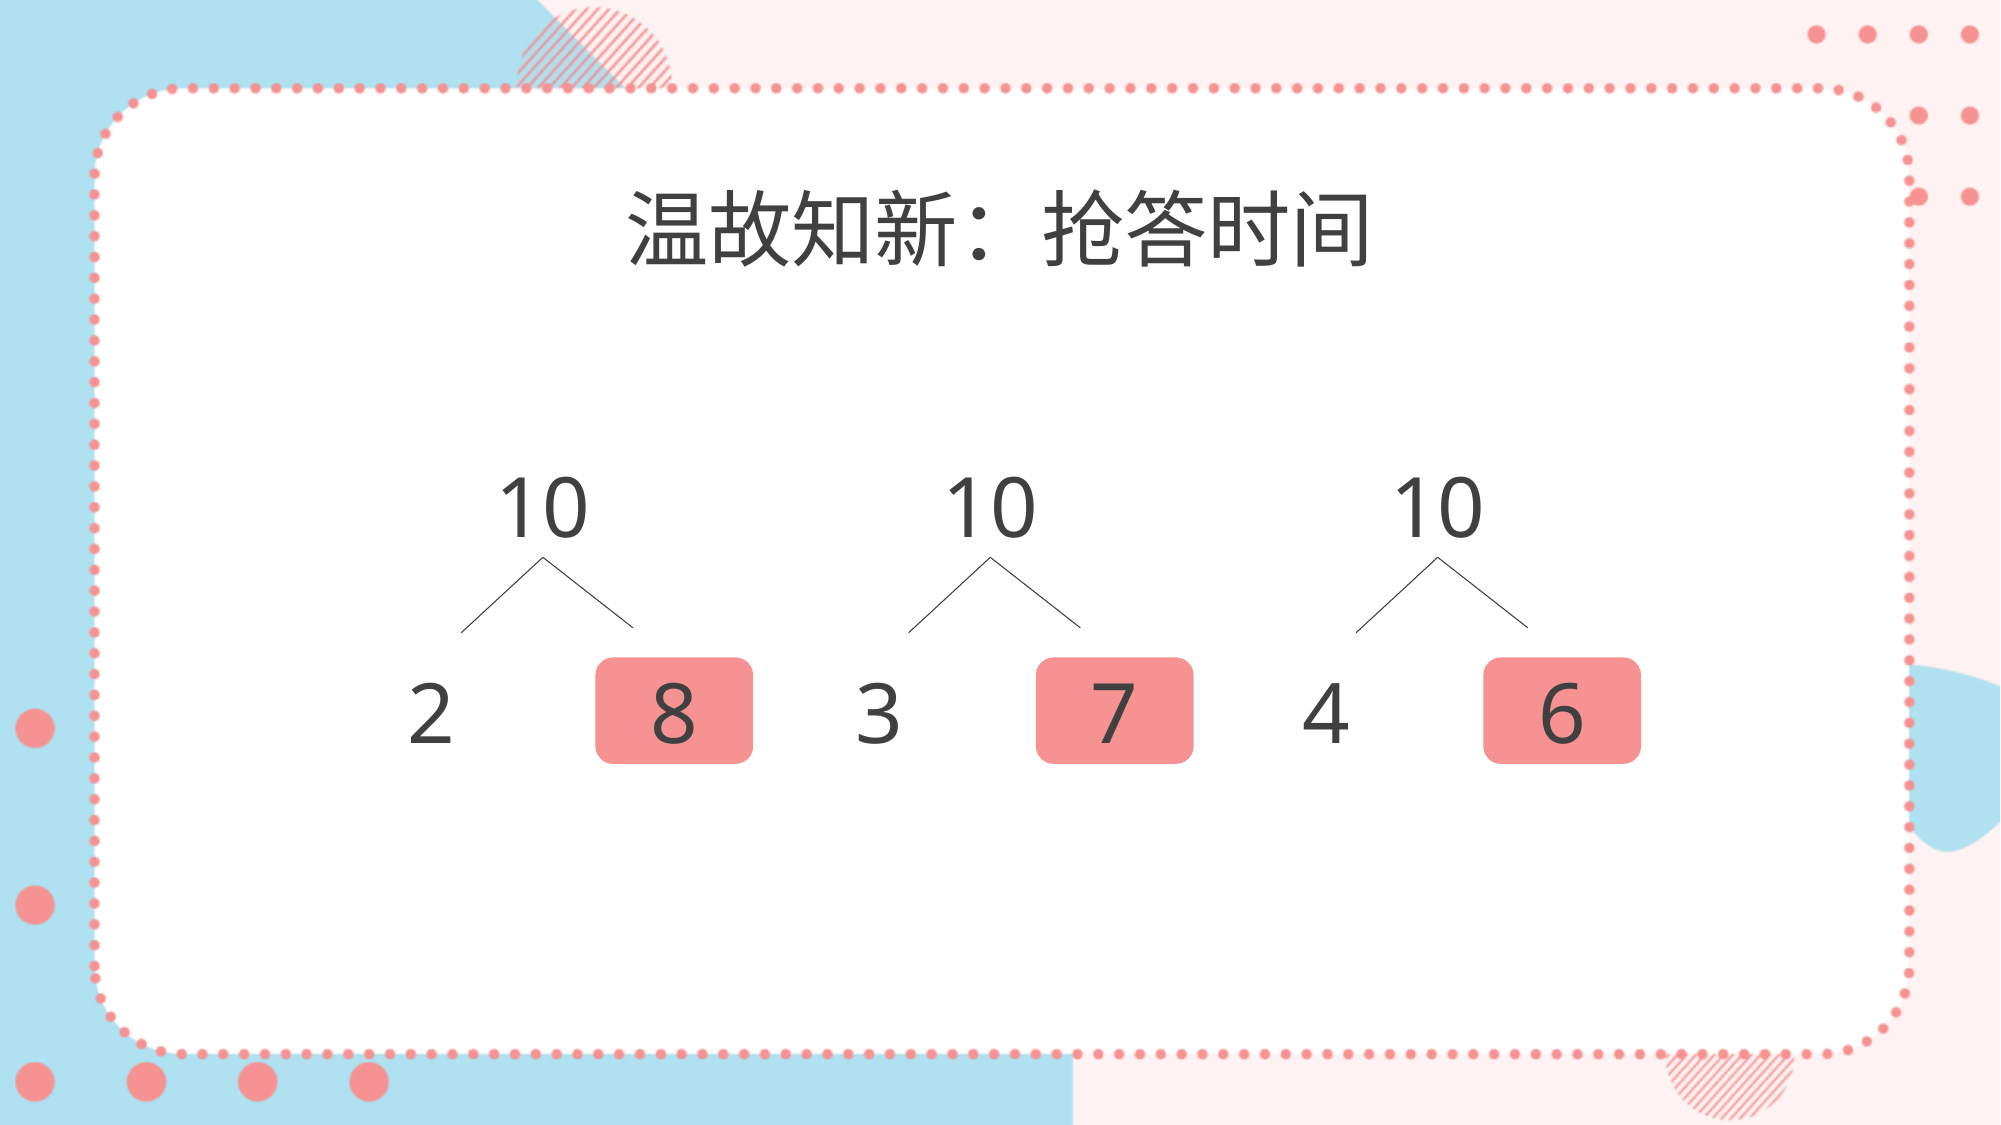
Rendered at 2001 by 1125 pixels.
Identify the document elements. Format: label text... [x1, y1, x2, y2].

text_box 10 [910, 449, 1071, 557]
text_box 10 [462, 449, 623, 557]
text_box 6 [1482, 656, 1642, 765]
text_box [992, 557, 1081, 628]
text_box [1356, 557, 1440, 633]
text_box 7 [1034, 656, 1195, 765]
text_box 温故知新：抢答时间 [582, 169, 1418, 285]
text_box 3 [799, 656, 960, 766]
text_box 10 [1357, 449, 1518, 557]
text_box 4 [1246, 656, 1407, 766]
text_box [461, 557, 633, 633]
text_box 8 [594, 656, 754, 765]
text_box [1439, 557, 1528, 628]
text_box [908, 557, 993, 633]
text_box 2 [351, 656, 512, 766]
picture [0, 0, 2000, 1125]
